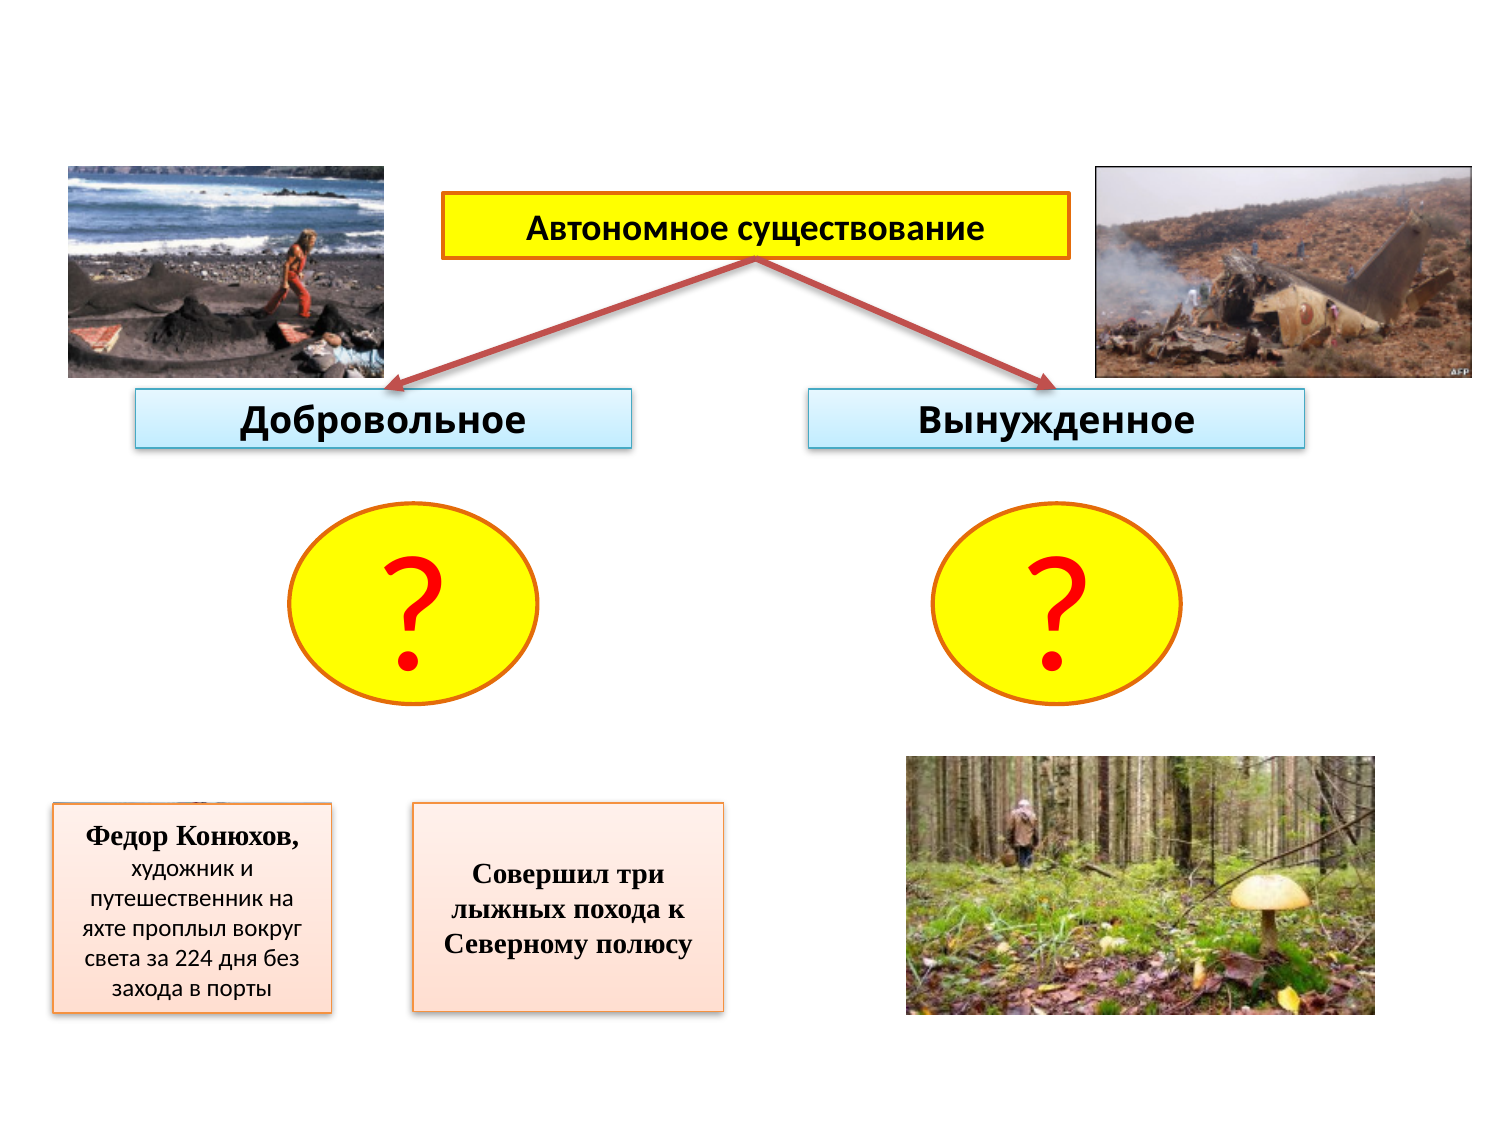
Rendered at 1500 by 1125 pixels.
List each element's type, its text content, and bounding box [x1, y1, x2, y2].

text_box ? [287, 501, 540, 707]
picture [415, 802, 724, 1012]
text_box Вынужденное [808, 388, 1305, 449]
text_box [755, 257, 1057, 390]
text_box ? [930, 501, 1183, 707]
picture [905, 756, 1376, 1015]
text_box Добровольное [135, 388, 632, 449]
picture [1095, 166, 1472, 378]
text_box Автономное существование [441, 191, 1071, 260]
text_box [383, 257, 754, 390]
picture [52, 802, 332, 1012]
picture [68, 166, 385, 378]
